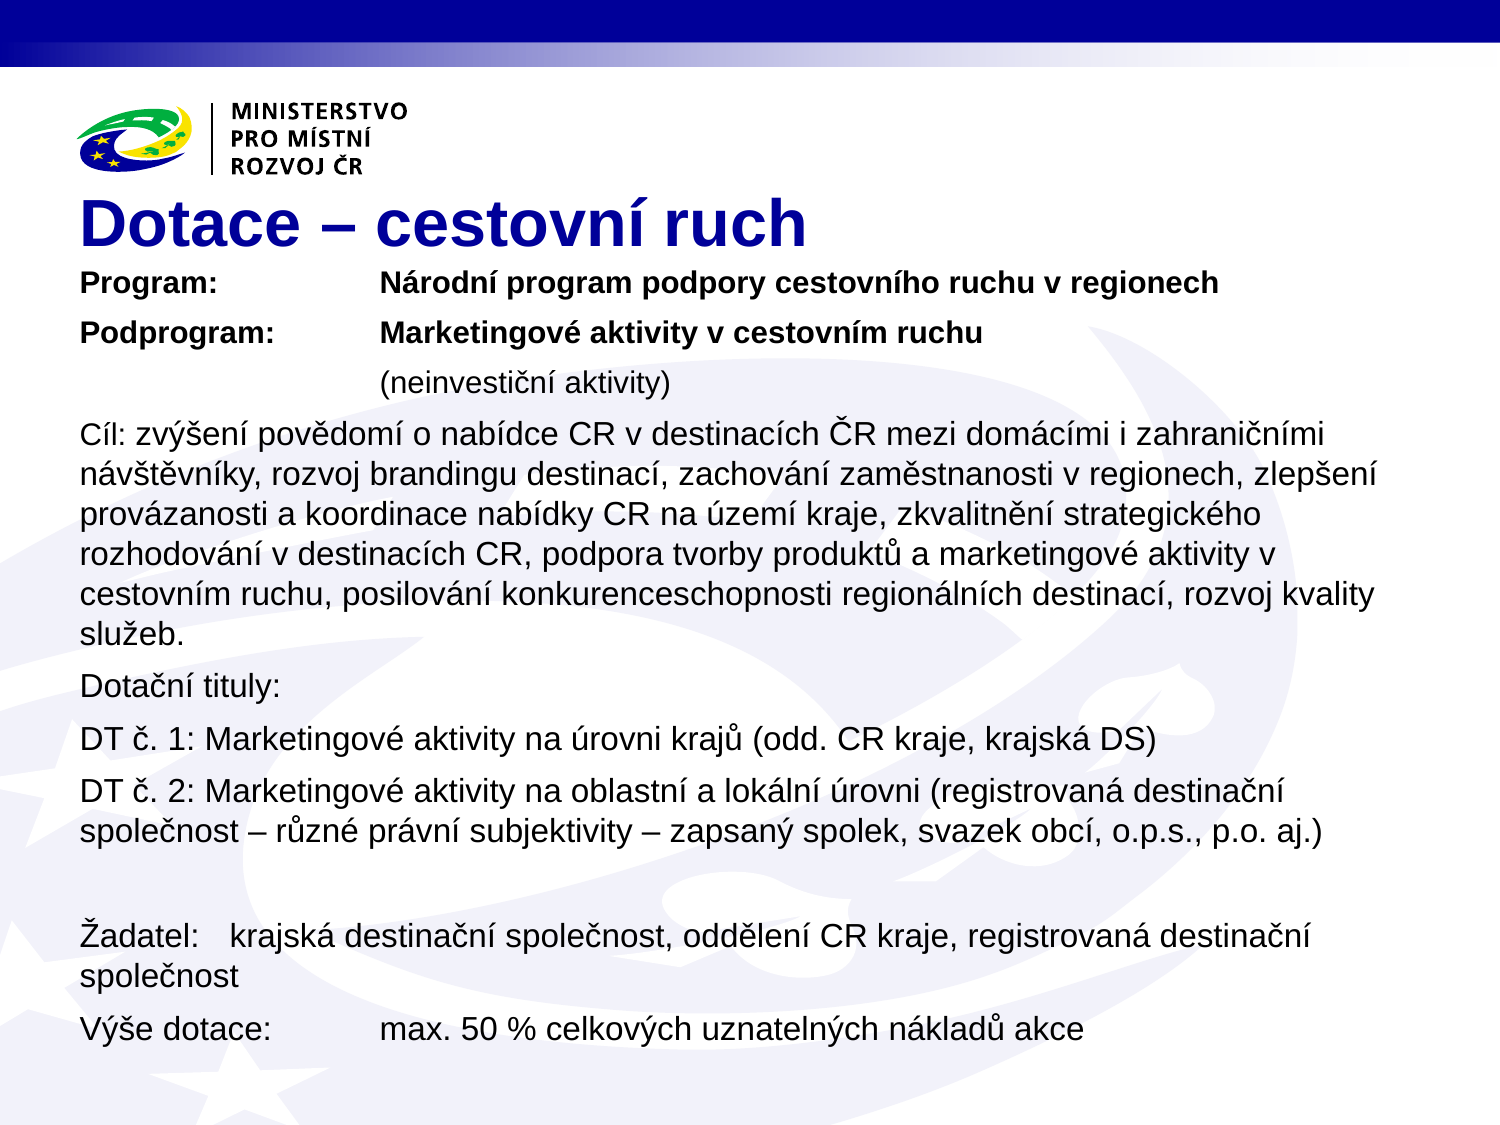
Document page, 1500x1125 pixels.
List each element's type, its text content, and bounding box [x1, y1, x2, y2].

title Dotace – cestovní ruch [64, 172, 1425, 256]
list Program: Národní program podpory cestovního ruchu v regionech Podprogram: Marketingové aktivity v cestovním ruchu (neinvestiční aktivity) Cíl: zvýšení povědomí o nabídce CR v destinacích ČR mezi domácími i zahraničními návštěvníky, rozvoj brandingu destinací, zachování zaměstnanosti v regionech, zlepšení provázanosti a koordinace nabídky CR na území kraje, zkvalitnění strategického rozhodování v destinacích CR, podpora tvorby produktů a marketingové aktivity v cestovním ruchu, posilování konkurenceschopnosti regionálních destinací, rozvoj kvality služeb. Dotační tituly: DT č. 1: Marketingové aktivity na úrovni krajů (odd. CR kraje, krajská DS) DT č. 2: Marketingové aktivity na oblastní a lokální úrovni (registrovaná destinační společnost – různé právní subjektivity – zapsaný spolek, svazek obcí, o.p.s., p.o. aj.) Žadatel: krajská destinační společnost, oddělení CR kraje, registrovaná destinační společnost Výše dotace: max. 50 % celkových uznatelných nákladů akce [64, 256, 1425, 1083]
